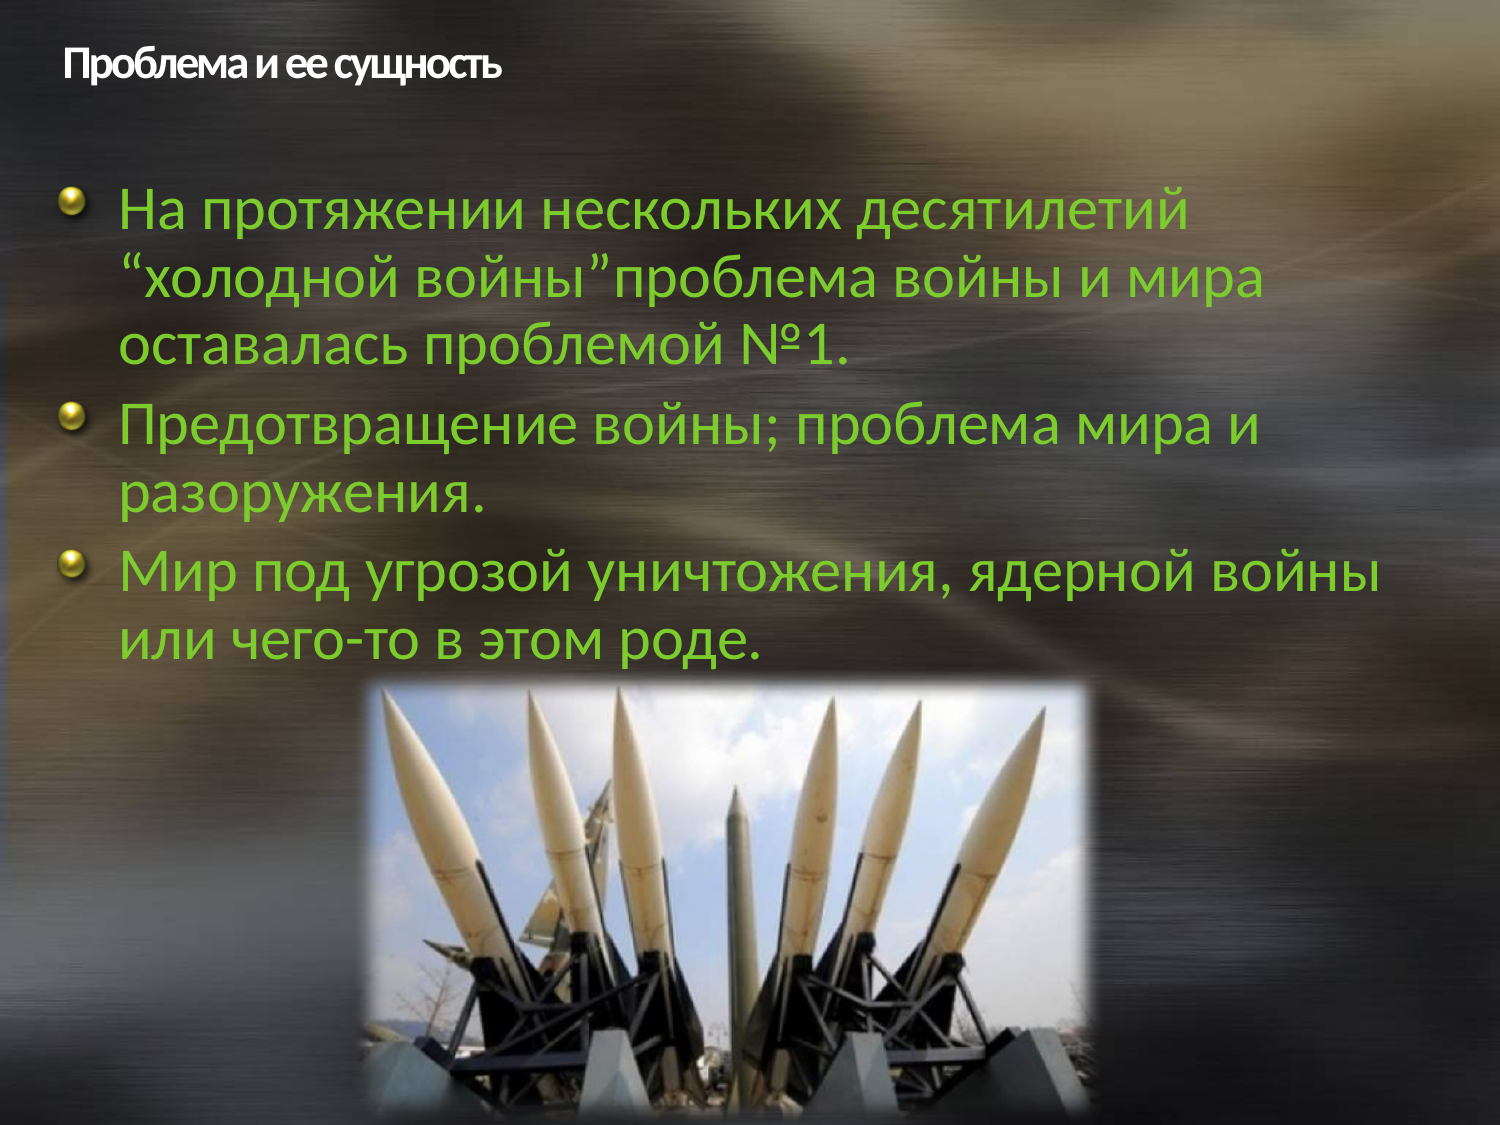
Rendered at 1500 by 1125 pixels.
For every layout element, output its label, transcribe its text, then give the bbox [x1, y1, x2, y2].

picture [0, 0, 1500, 1125]
list На протяжении нескольких десятилетий “холодной войны”проблема войны и мира оставалась проблемой №1. Предотвращение войны; проблема мира и разоружения. Мир под угрозой уничтожения, ядерной войны или чего-то в этом роде. [53, 175, 1465, 773]
title Проблема и ее сущность [62, 37, 1438, 147]
